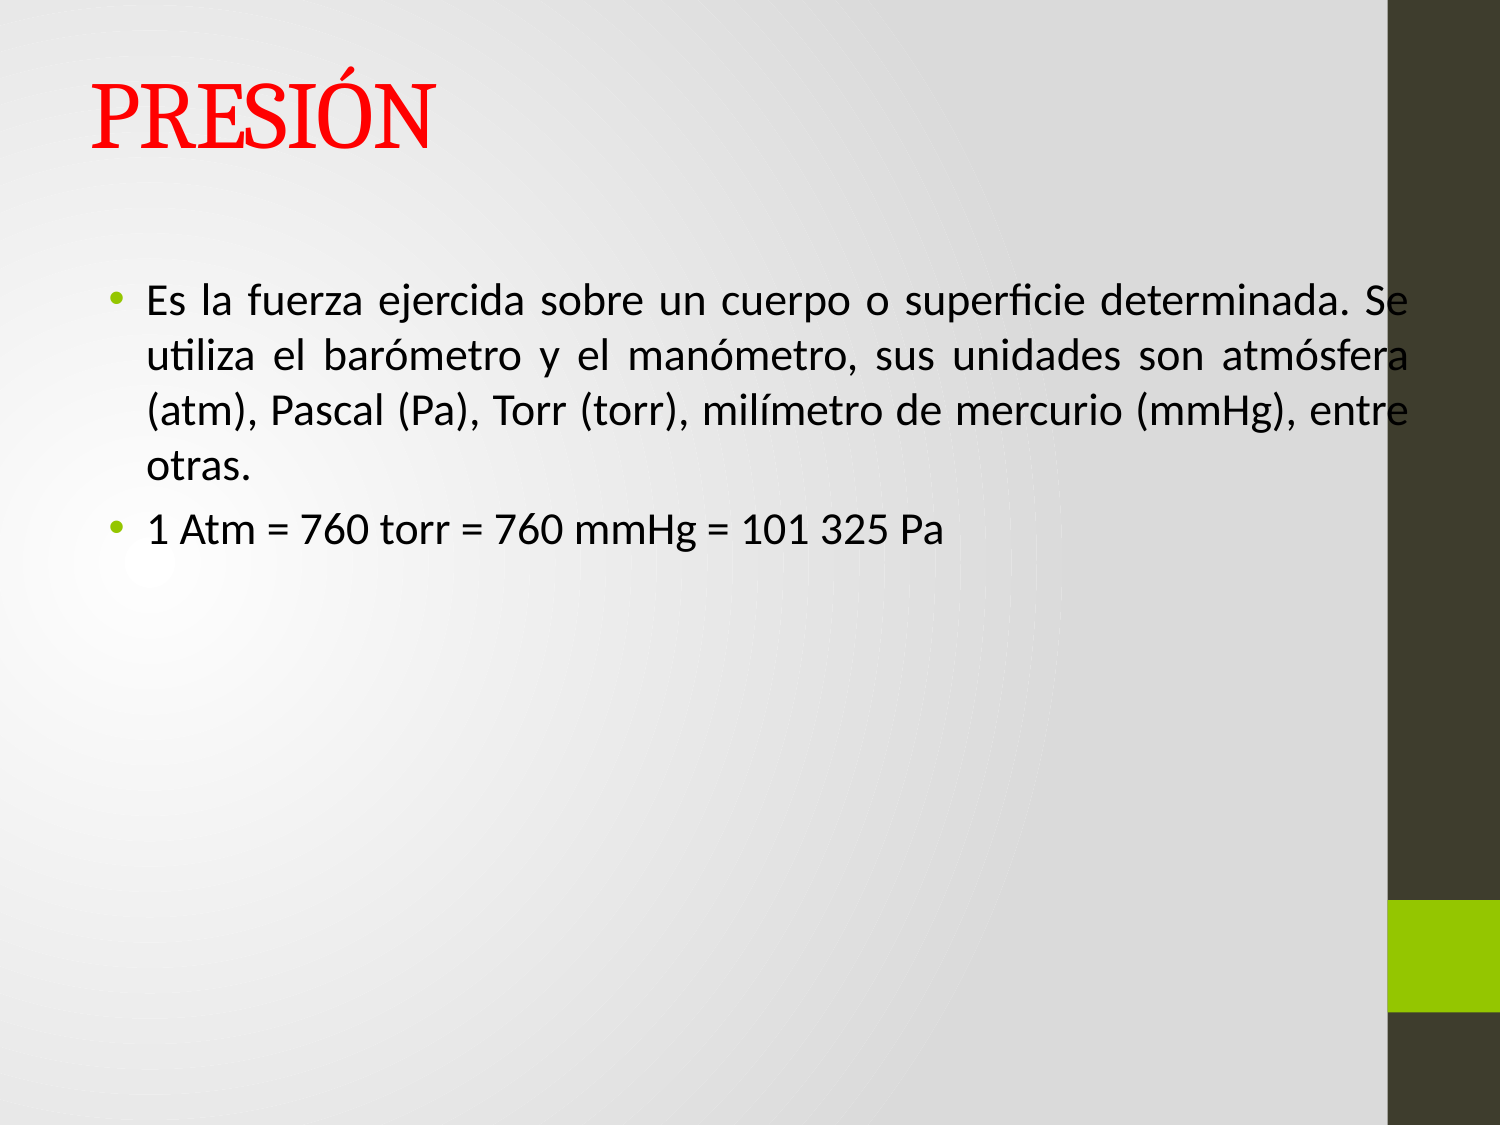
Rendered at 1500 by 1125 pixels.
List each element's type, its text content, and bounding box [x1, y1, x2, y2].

text_box PRESIÓN [74, 45, 1425, 233]
text_box Es la fuerza ejercida sobre un cuerpo o superficie determinada. Se utiliza el barómetro y el manómetro, sus unidades son atmósfera (atm), Pascal (Pa), Torr (torr), milímetro de mercurio (mmHg), entre otras. 1 Atm = 760 torr = 760 mmHg = 101 325 Pa [74, 262, 1425, 1005]
